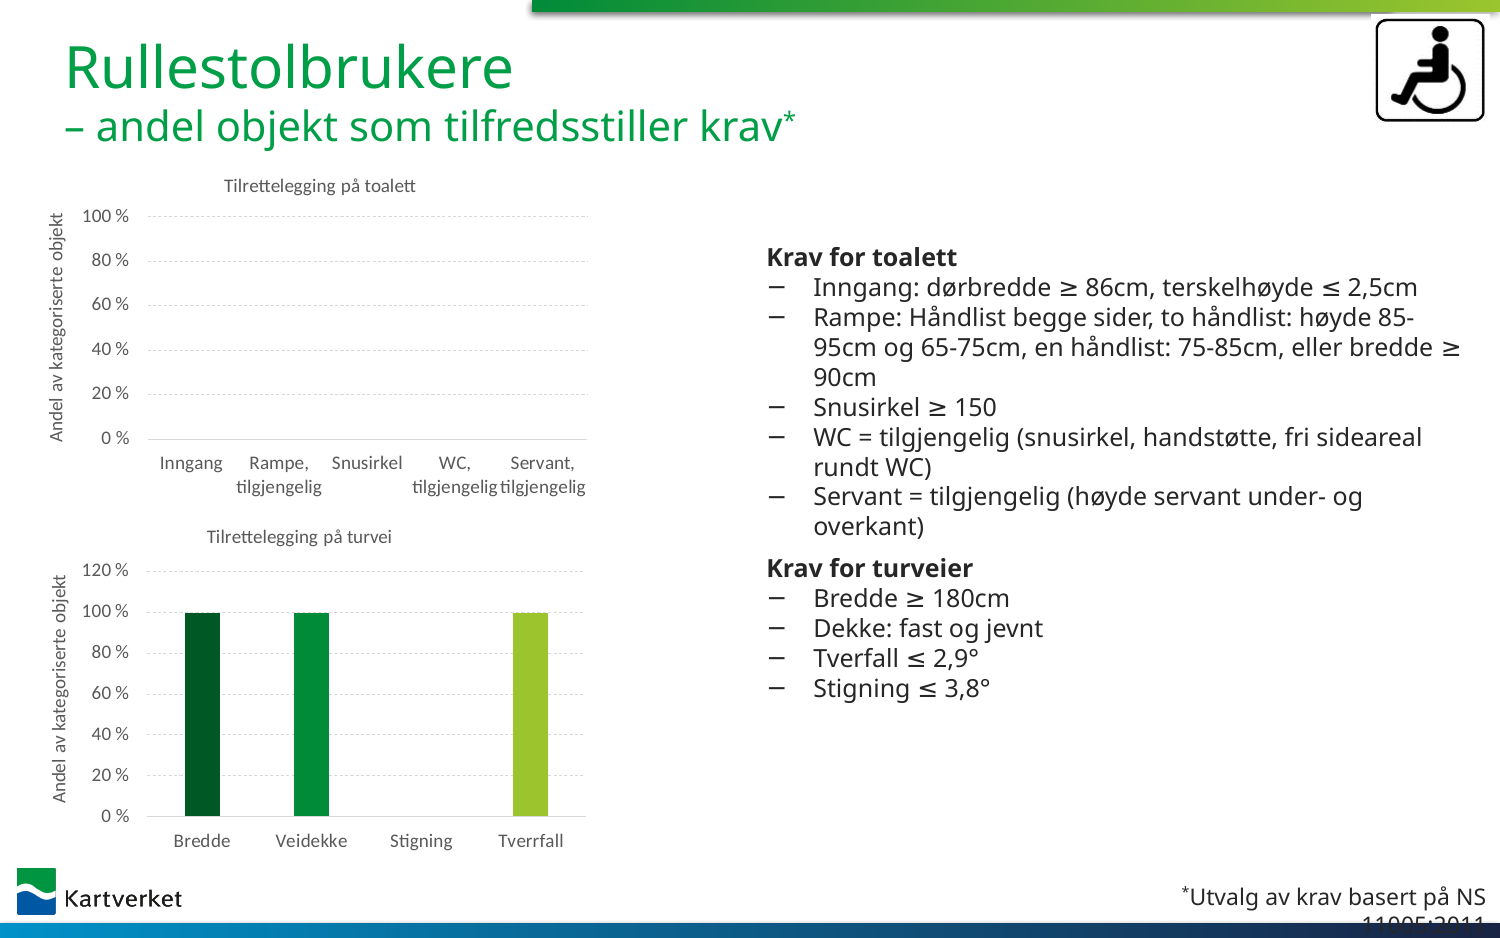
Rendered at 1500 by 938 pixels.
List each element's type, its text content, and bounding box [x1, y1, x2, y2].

text_box Krav for toalett Inngang: dørbredde ≥ 86cm, terskelhøyde ≤ 2,5cm Rampe: Håndlist begge sider, to håndlist: høyde 85-95cm og 65-75cm, en håndlist: 75-85cm, eller bredde ≥ 90cm Snusirkel ≥ 150 WC = tilgjengelig (snusirkel, handstøtte, fri sideareal rundt WC) Servant = tilgjengelig (høyde servant under- og overkant) [751, 234, 1483, 545]
text_box Krav for turveier Bredde ≥ 180cm Dekke: fast og jevnt Tverfall ≤ 2,9° Stigning ≤ 3,8° [751, 545, 1483, 710]
text_box Rullestolbrukere – andel objekt som tilfredsstiller krav* [49, 14, 1431, 158]
picture [41, 166, 598, 505]
picture [41, 520, 597, 859]
text_box *Utvalg av krav basert på NS 11005:2011 [1068, 873, 1500, 938]
picture [1371, 13, 1491, 127]
